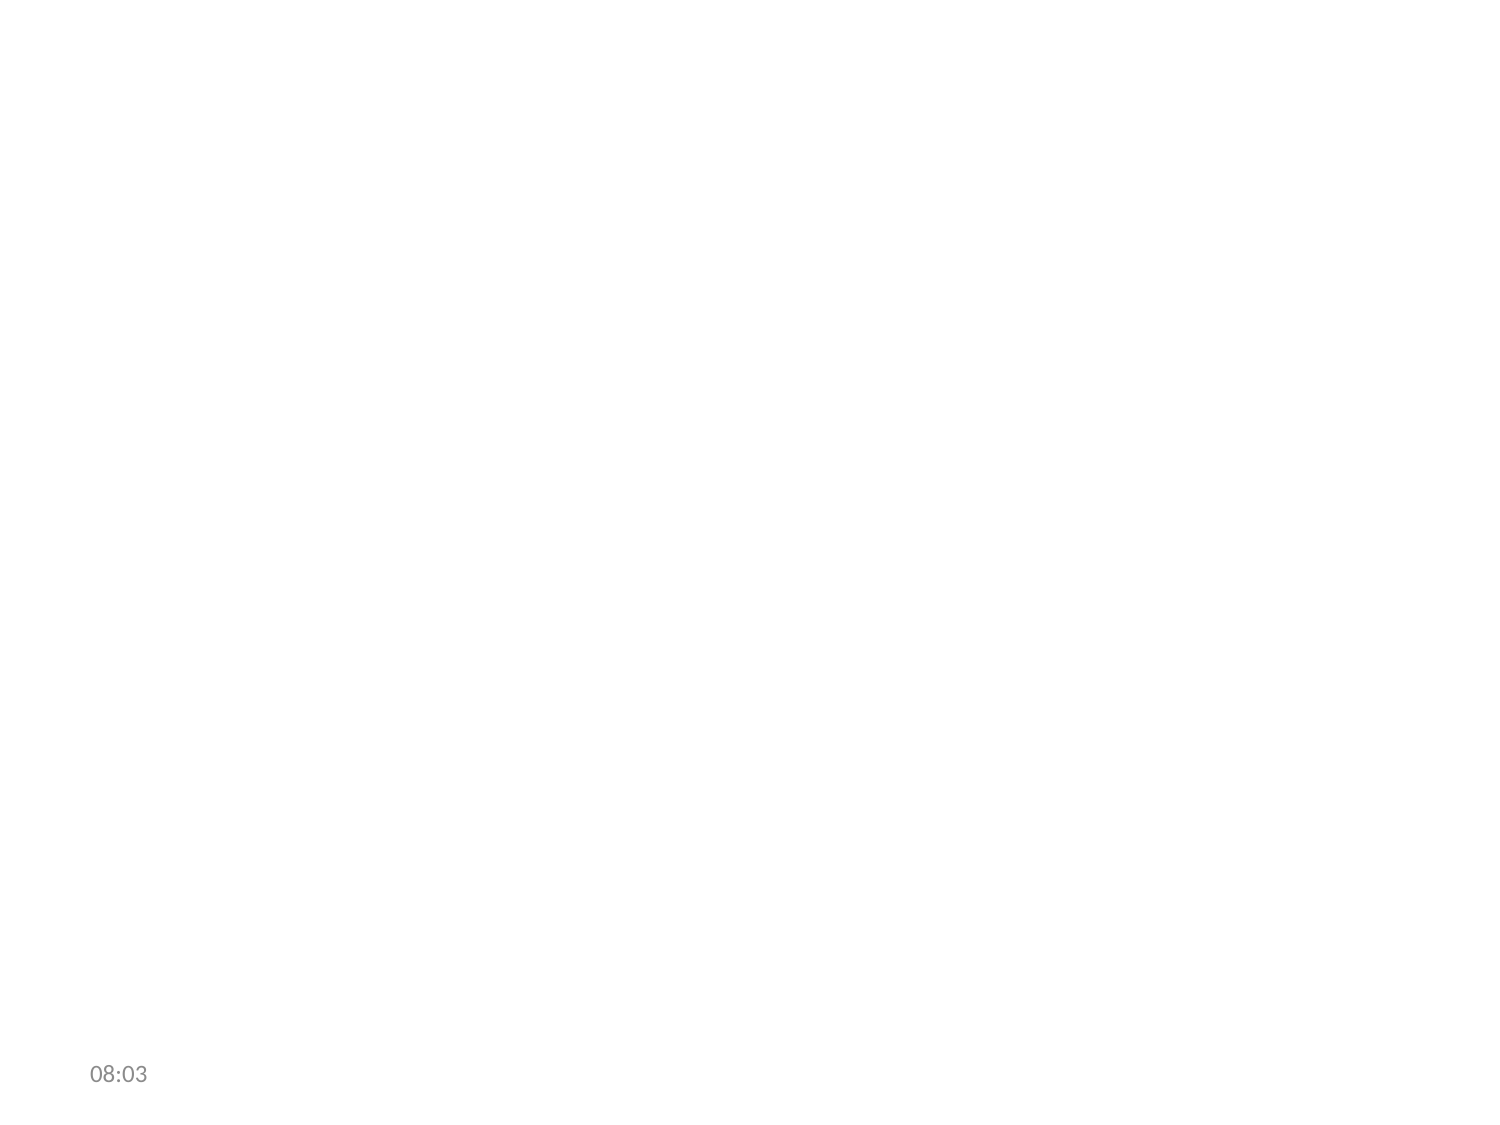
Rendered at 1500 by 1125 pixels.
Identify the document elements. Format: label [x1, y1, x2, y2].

slide_number [75, 1042, 425, 1103]
